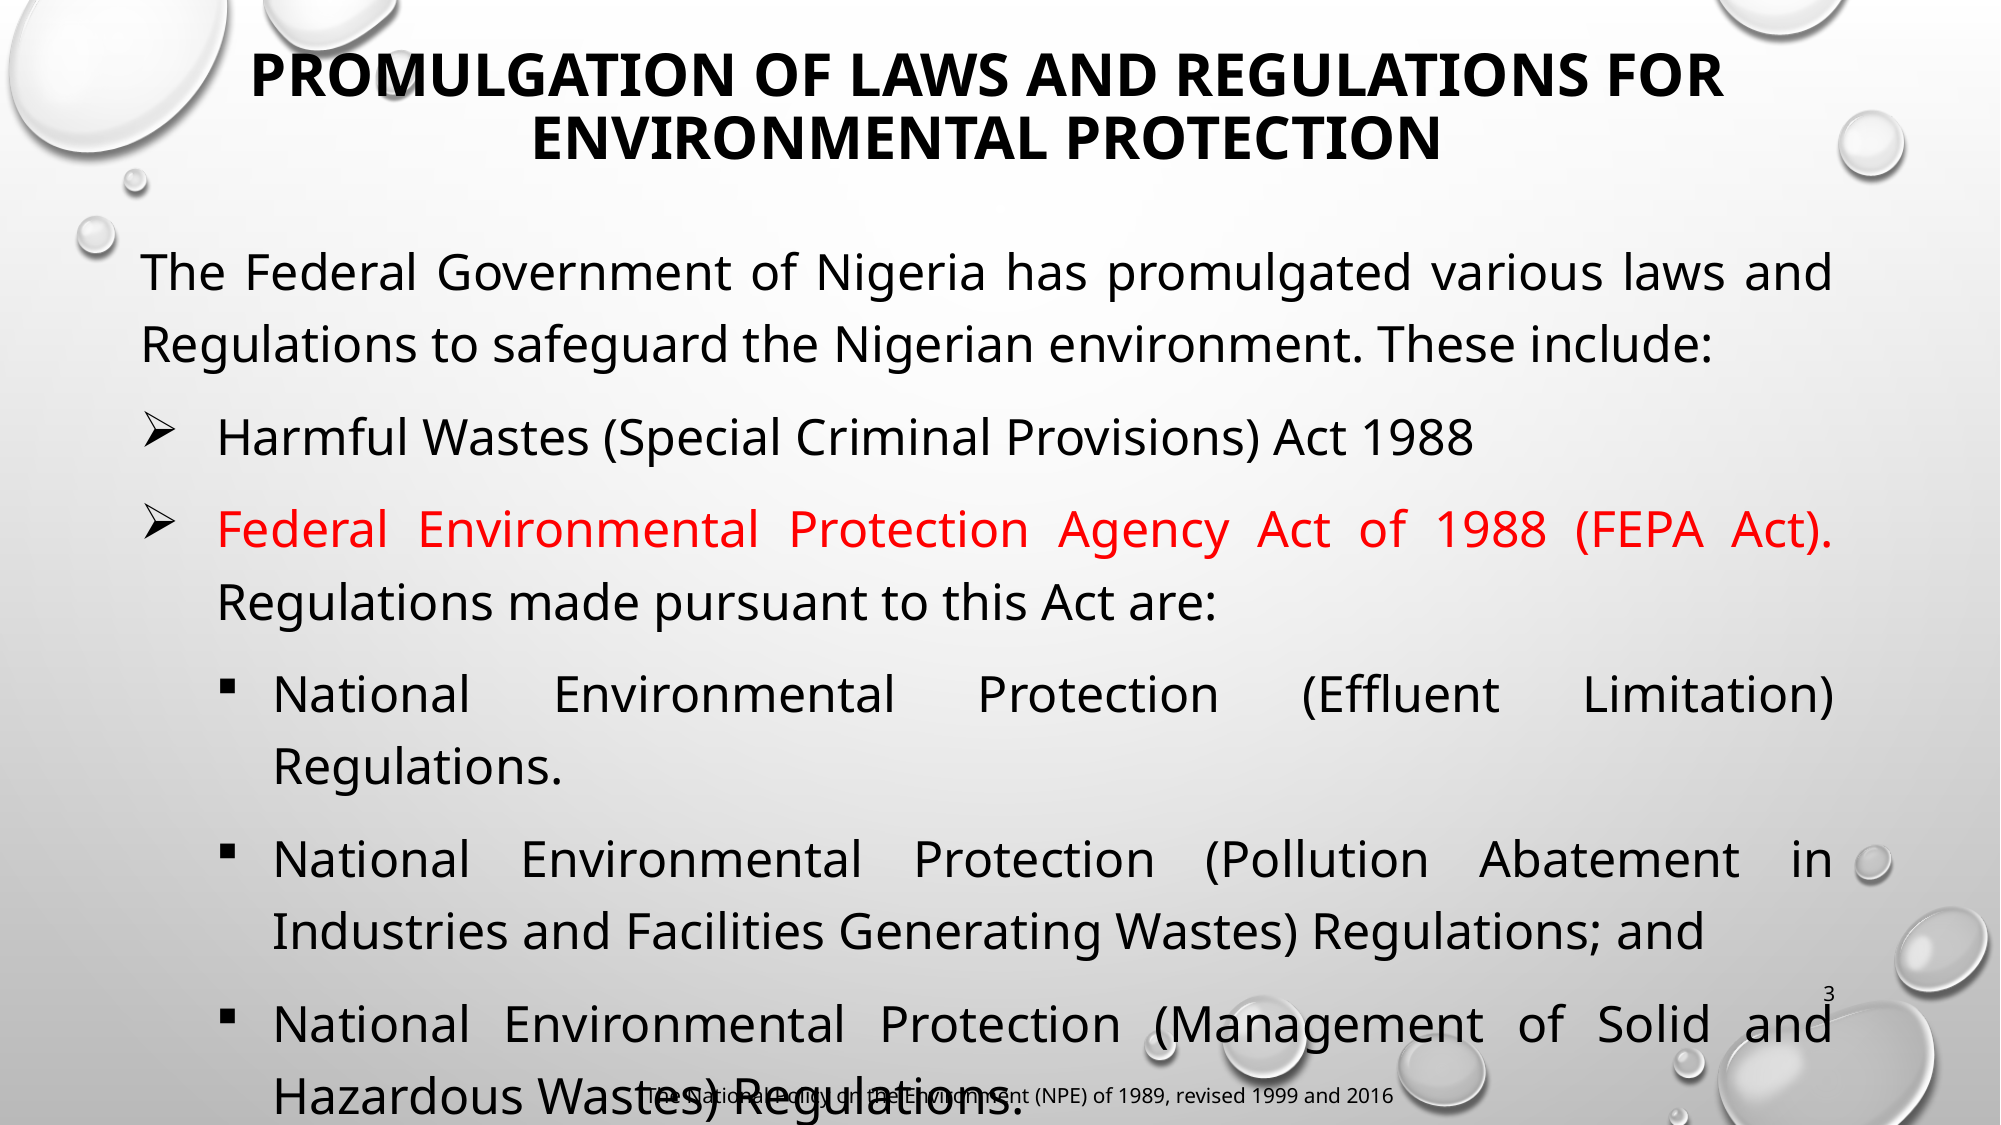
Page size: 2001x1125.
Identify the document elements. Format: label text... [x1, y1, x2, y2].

list The Federal Government of Nigeria has promulgated various laws and Regulations to safeguard the Nigerian environment. These include: Harmful Wastes (Special Criminal Provisions) Act 1988 Federal Environmental Protection Agency Act of 1988 (FEPA Act). Regulations made pursuant to this Act are: National Environmental Protection (Effluent Limitation) Regulations. National Environmental Protection (Pollution Abatement in Industries and Facilities Generating Wastes) Regulations; and National Environmental Protection (Management of Solid and Hazardous Wastes) Regulations. [125, 220, 1851, 1066]
title Promulgation of laws and regulations for environmental protection [125, 36, 1851, 181]
footer The National Policy on the Environment (NPE) of 1989, revised 1999 and 2016 [630, 1065, 1725, 1125]
picture [0, 0, 2000, 1125]
slide_number 3 [1724, 965, 1851, 1025]
